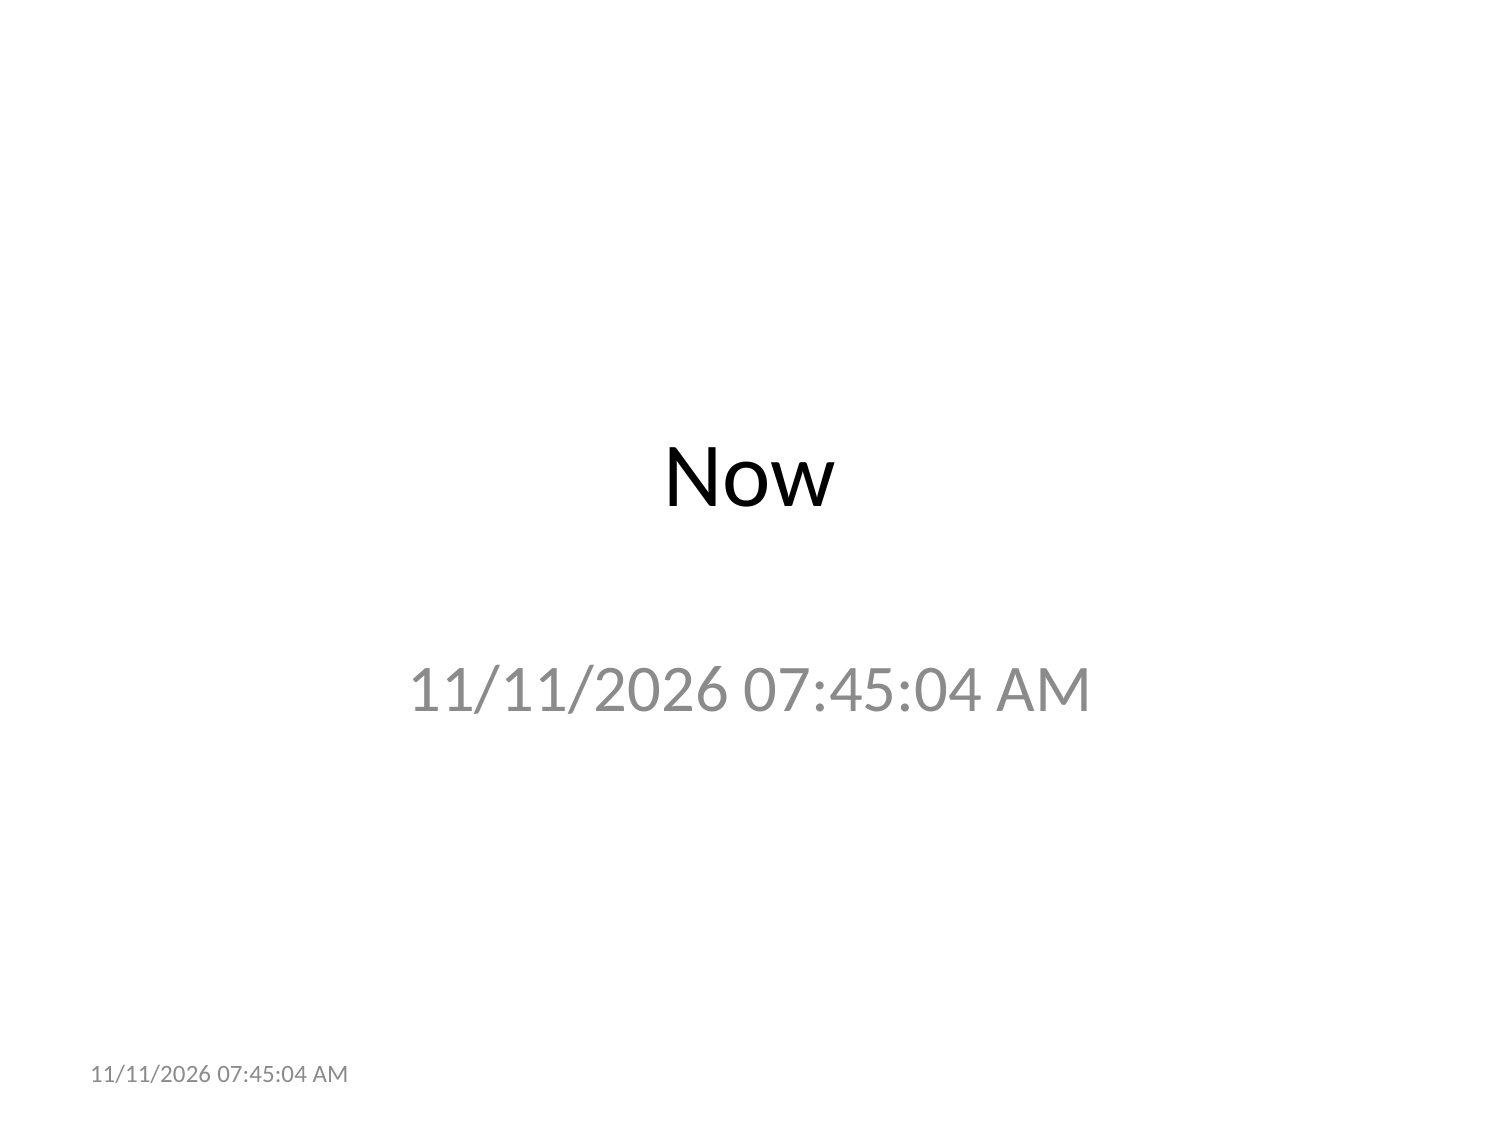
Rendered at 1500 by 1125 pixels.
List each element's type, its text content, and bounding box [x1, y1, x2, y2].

subtitle 2011-12-19 10:20:04 AM [225, 637, 1275, 925]
title Now [112, 349, 1388, 591]
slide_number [75, 1042, 425, 1103]
